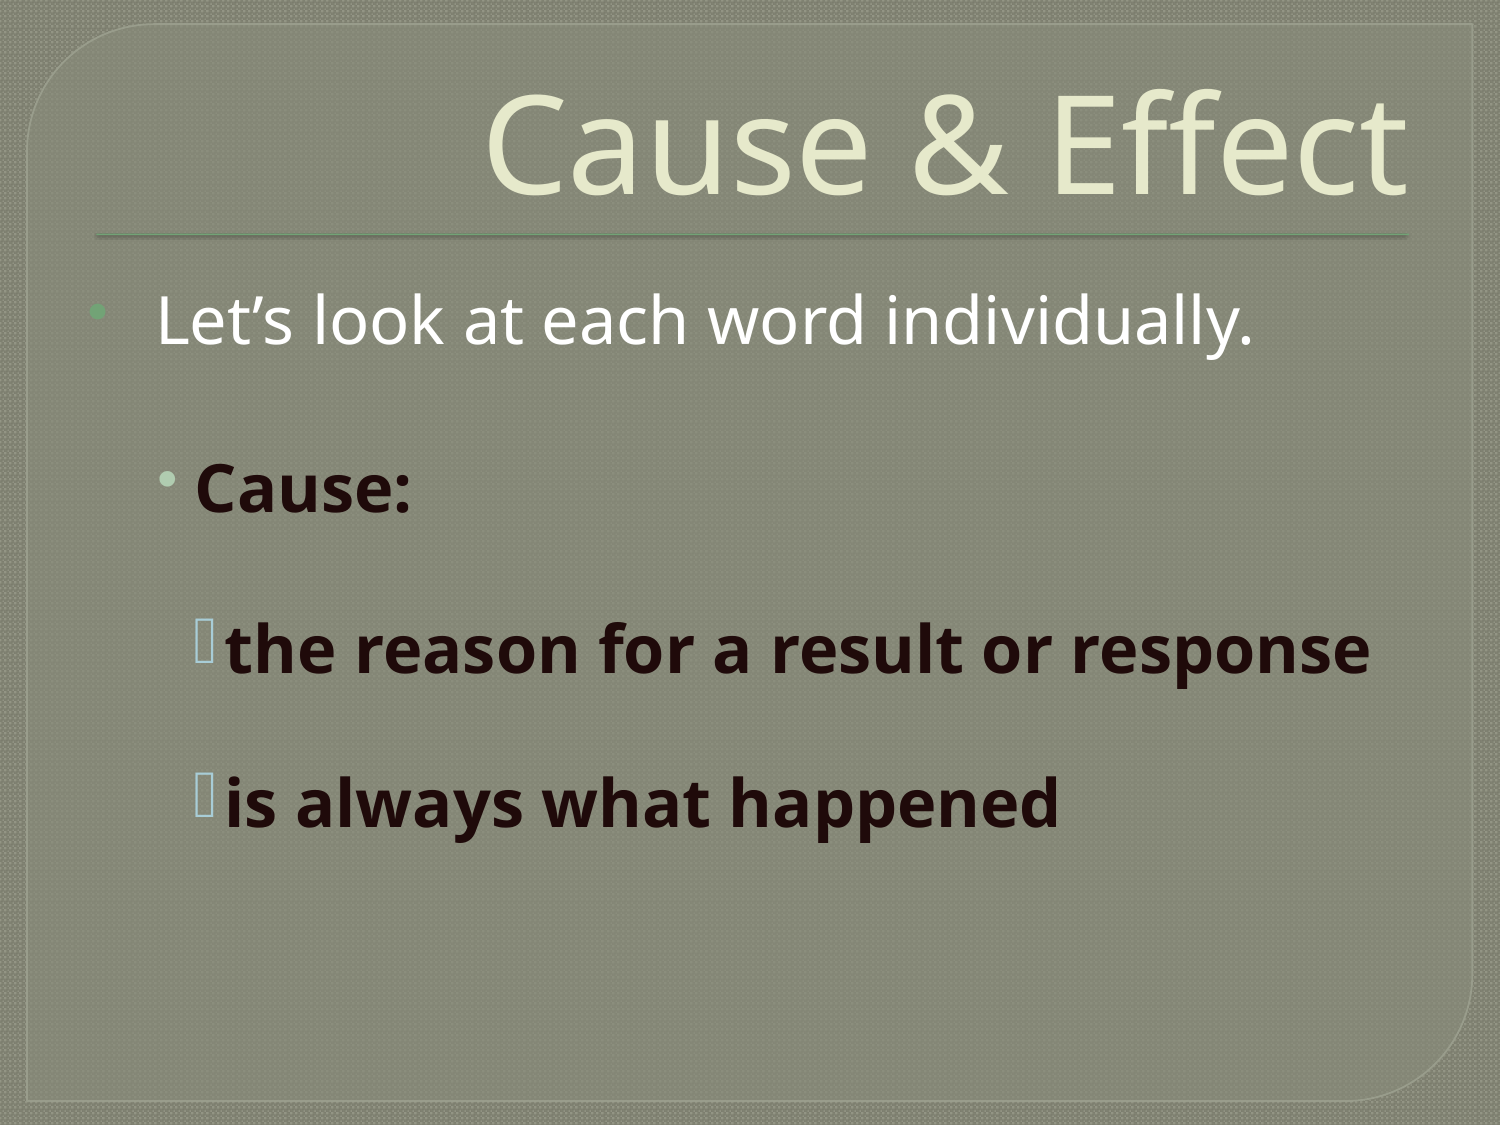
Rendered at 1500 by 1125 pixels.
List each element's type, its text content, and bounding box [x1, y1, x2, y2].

title Cause & Effect [75, 41, 1425, 230]
list Let’s look at each word individually. Cause: the reason for a result or response is always what happened [75, 270, 1425, 1013]
